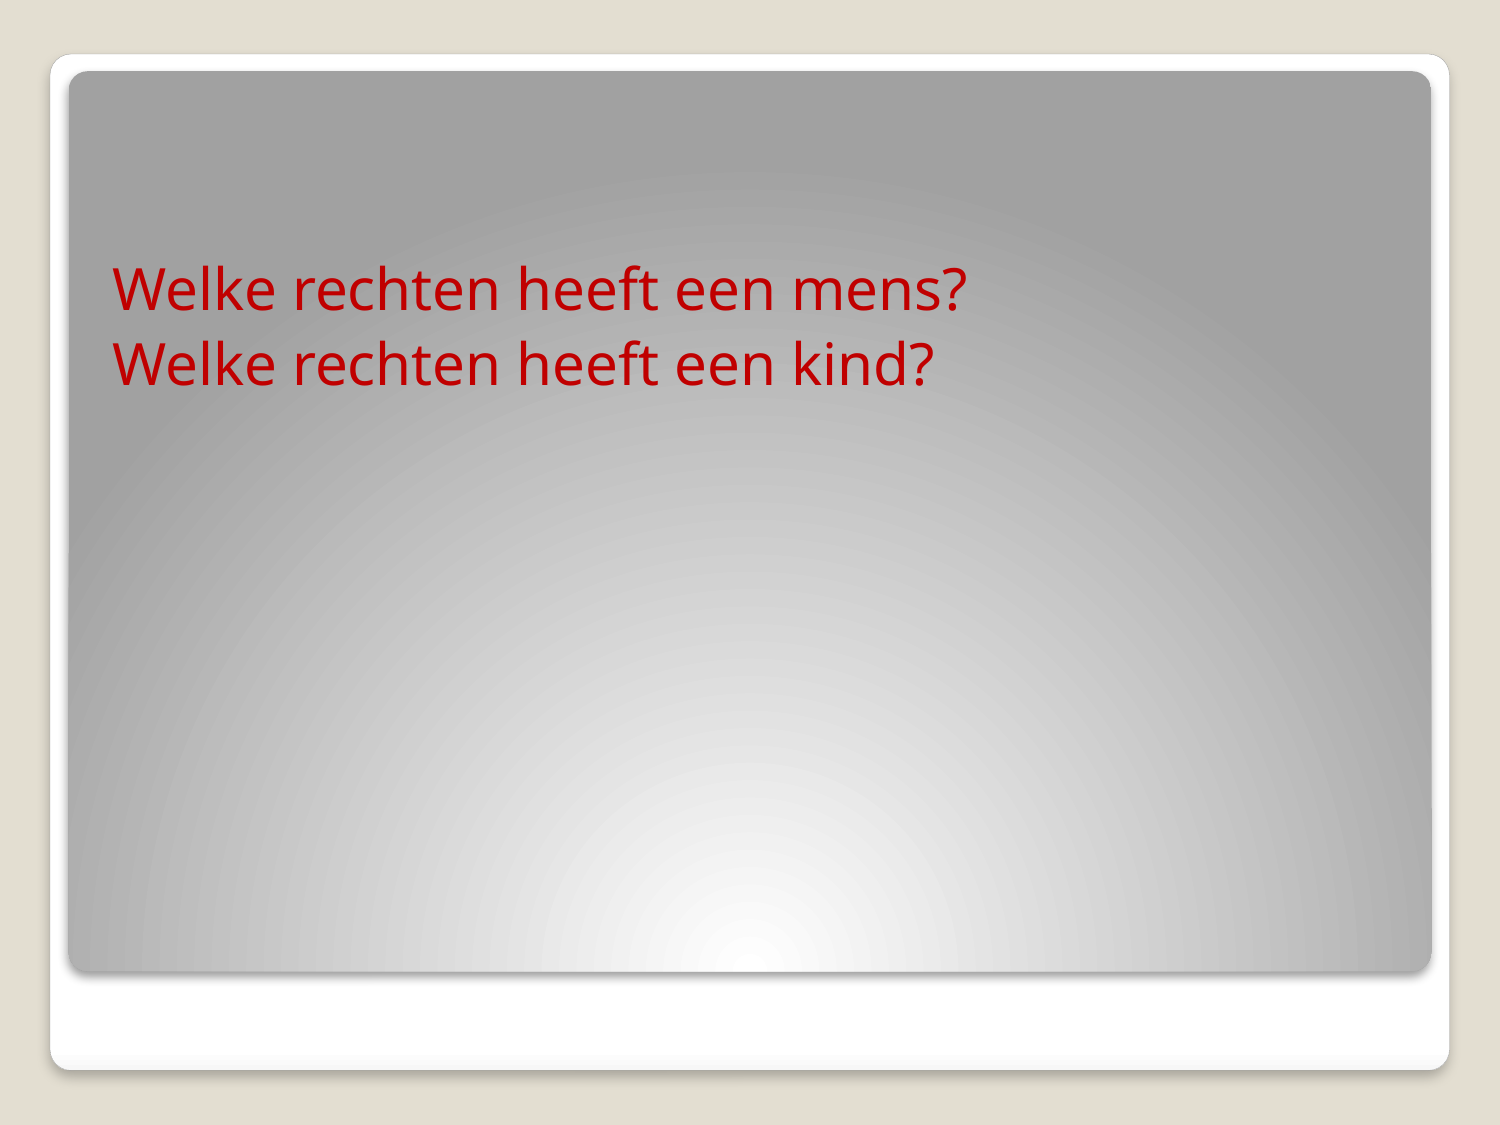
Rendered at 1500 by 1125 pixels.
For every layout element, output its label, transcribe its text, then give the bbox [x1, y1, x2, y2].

list Welke rechten heeft een mens? Welke rechten heeft een kind? [82, 86, 1425, 774]
